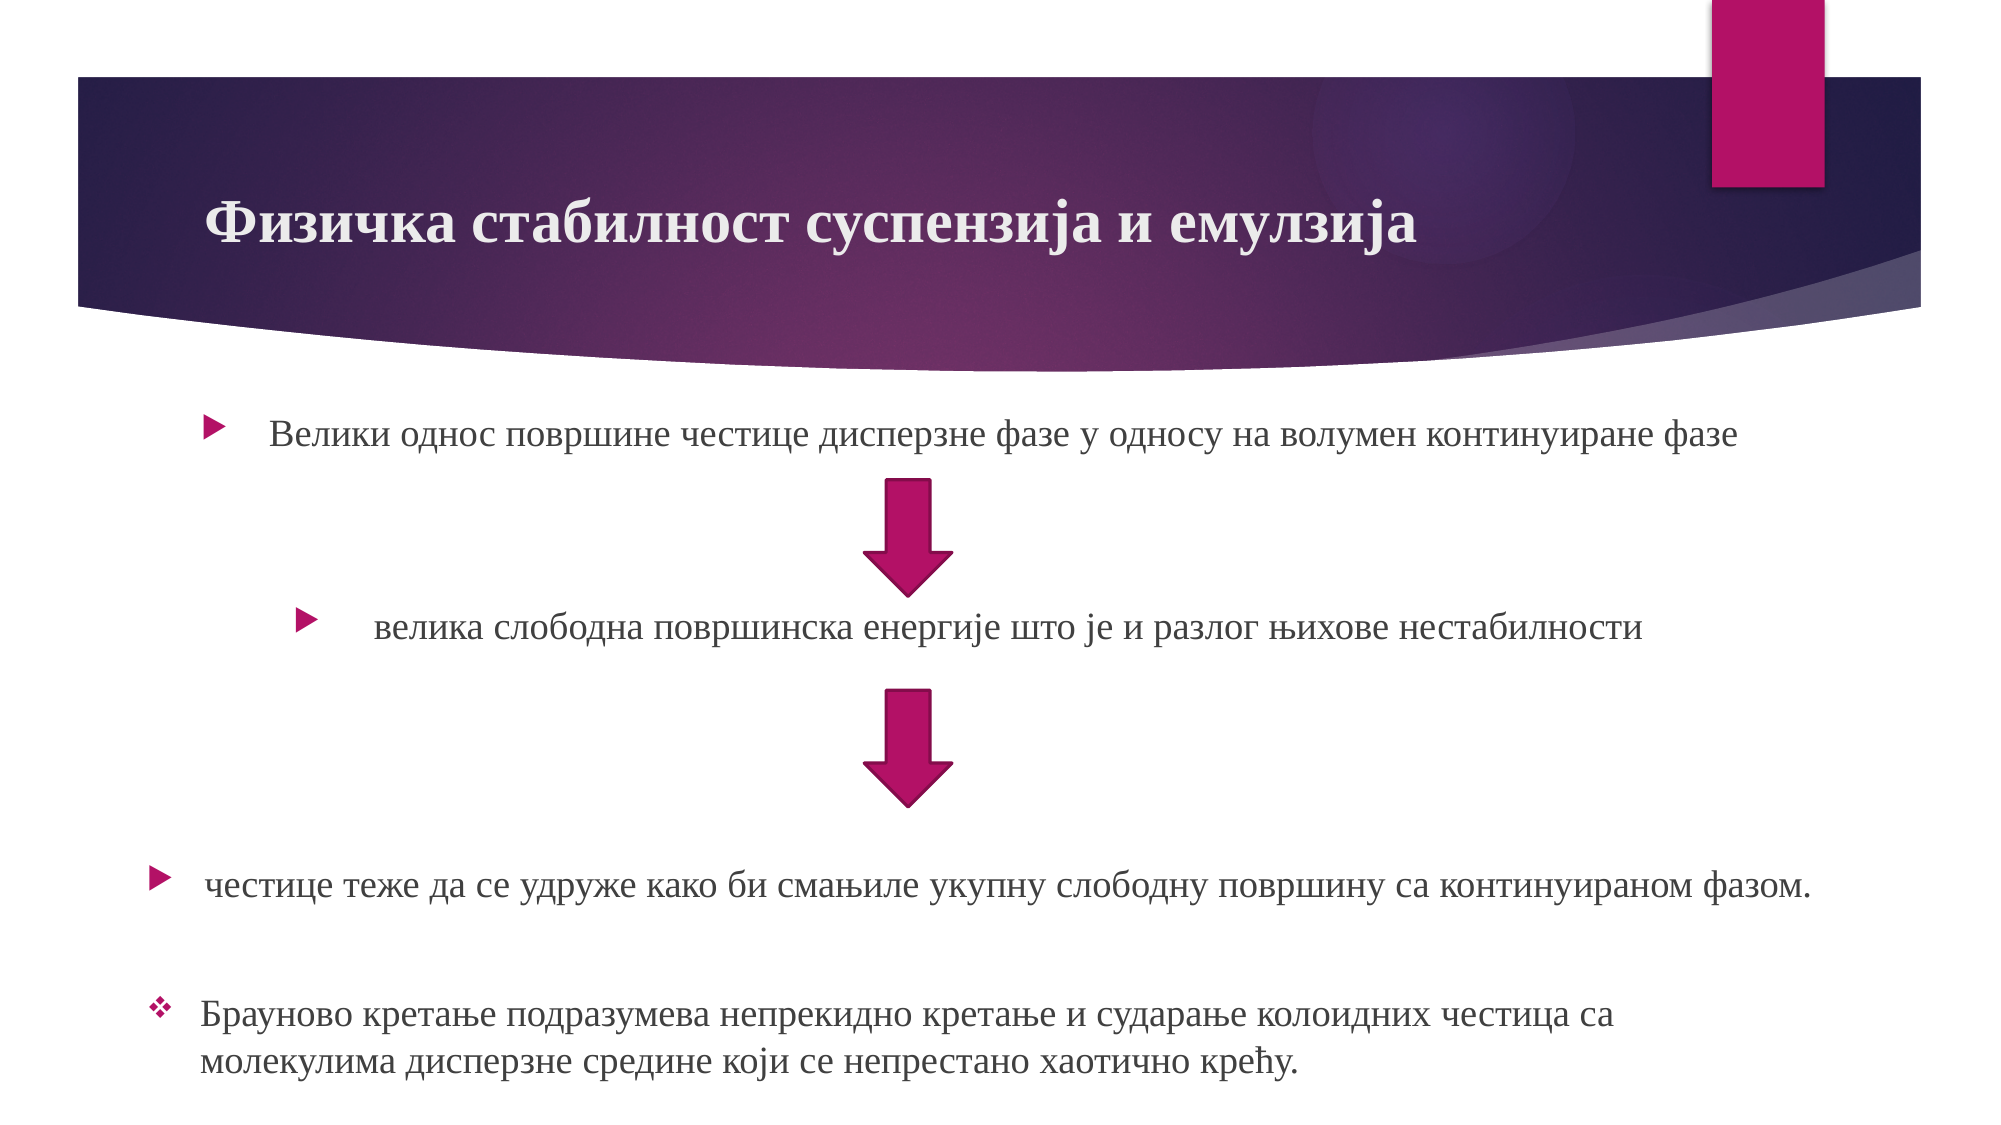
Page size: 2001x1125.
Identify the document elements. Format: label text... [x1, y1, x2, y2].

title Физичка стабилност суспензија и емулзија [189, 159, 1627, 276]
text_box [862, 688, 954, 809]
text_box [862, 478, 954, 598]
list Велики однос површине честице дисперзне фазе у односу на волумен континуиране фазе велика слободна површинска енергије што је и разлог њихове нестабилности честице теже да се удруже како би смањиле укупну слободну површину са континуираном фазом. Брауново кретање подразумева непрекидно кретање и сударање колоидних честица са молекулима дисперзне средине који се непрестано хаотично крећу. [131, 400, 1832, 1097]
